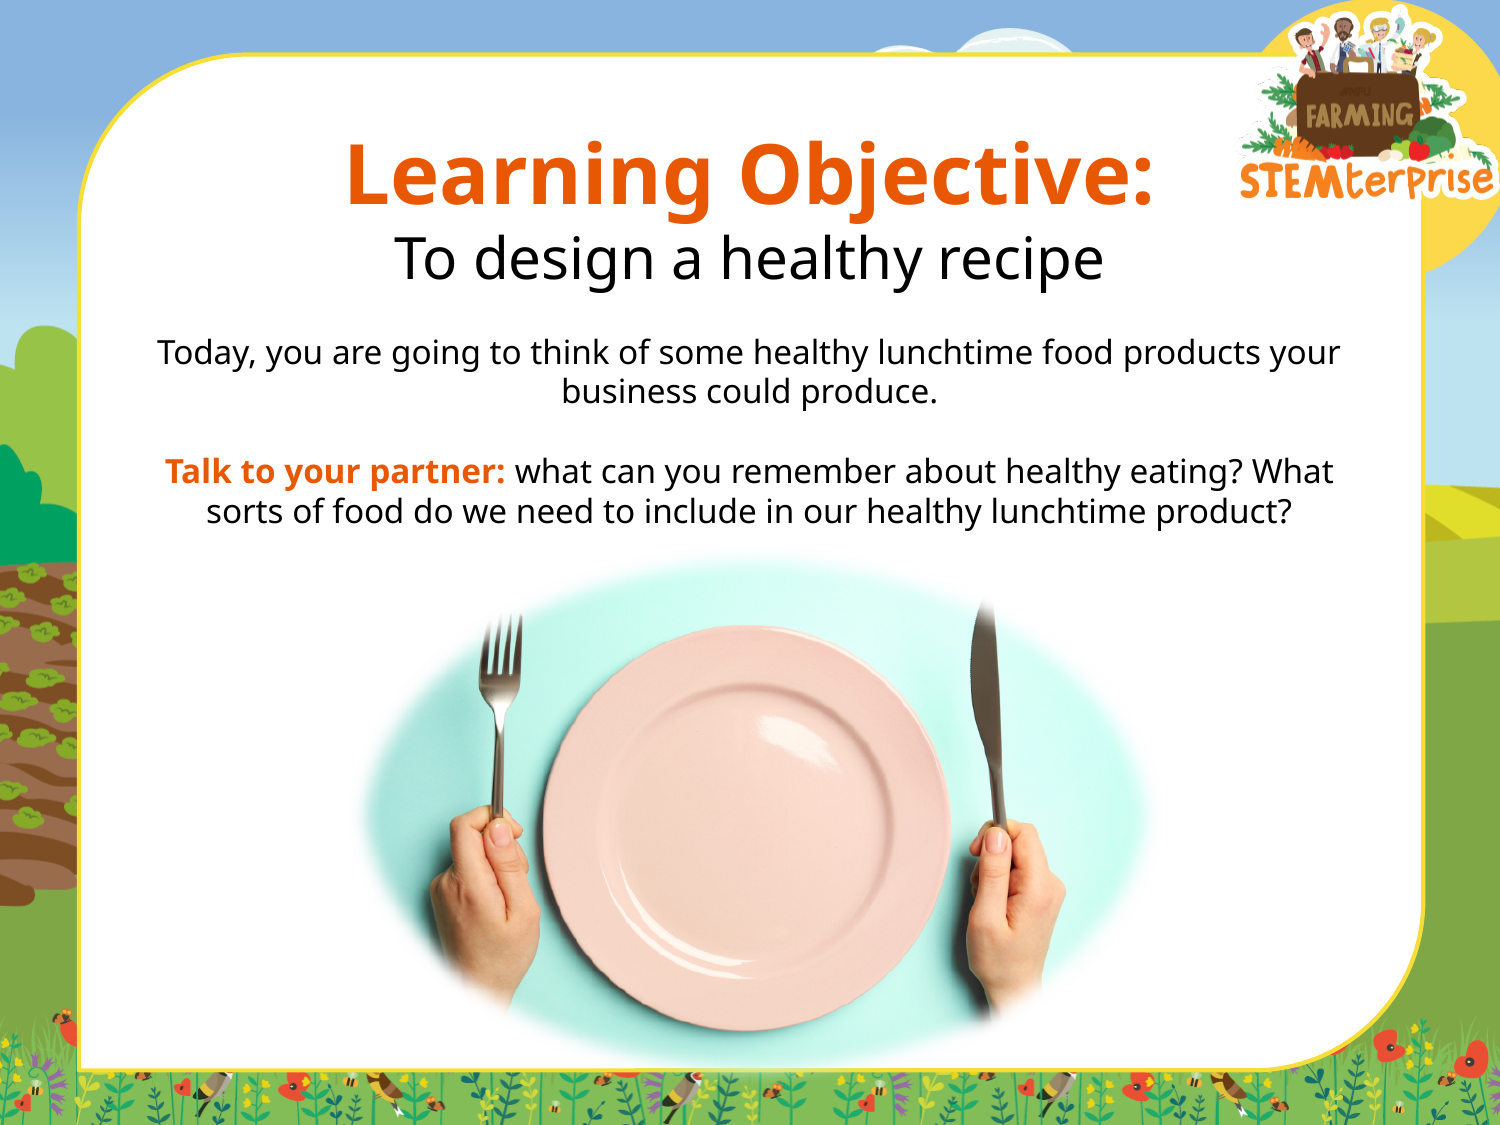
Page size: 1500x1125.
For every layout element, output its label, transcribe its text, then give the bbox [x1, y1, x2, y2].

text_box [76, 119, 1426, 1073]
text_box [117, 52, 1228, 113]
text_box Learning Objective: To design a healthy recipe Today, you are going to think of some healthy lunchtime food products your business could produce. Talk to your partner: what can you remember about healthy eating? What sorts of food do we need to include in our healthy lunchtime product? [112, 113, 1388, 538]
picture [0, 0, 1500, 1125]
